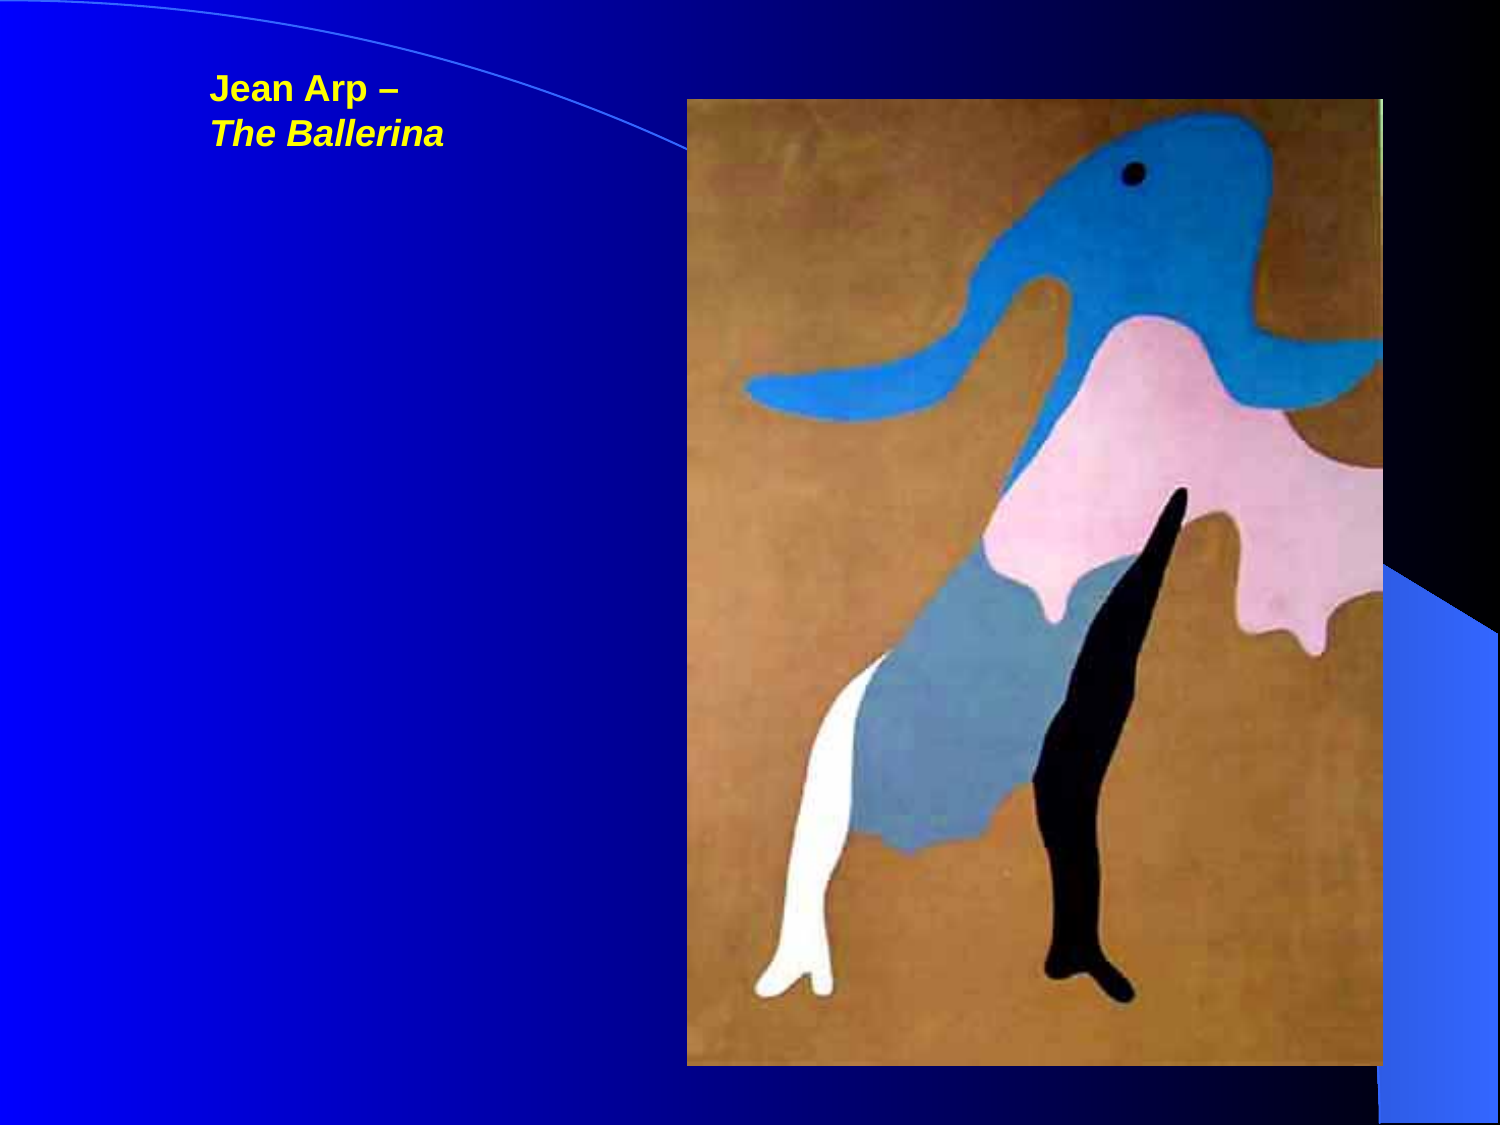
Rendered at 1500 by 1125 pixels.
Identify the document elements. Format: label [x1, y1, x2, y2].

picture [687, 99, 1383, 1066]
text_box [0, 49, 476, 213]
